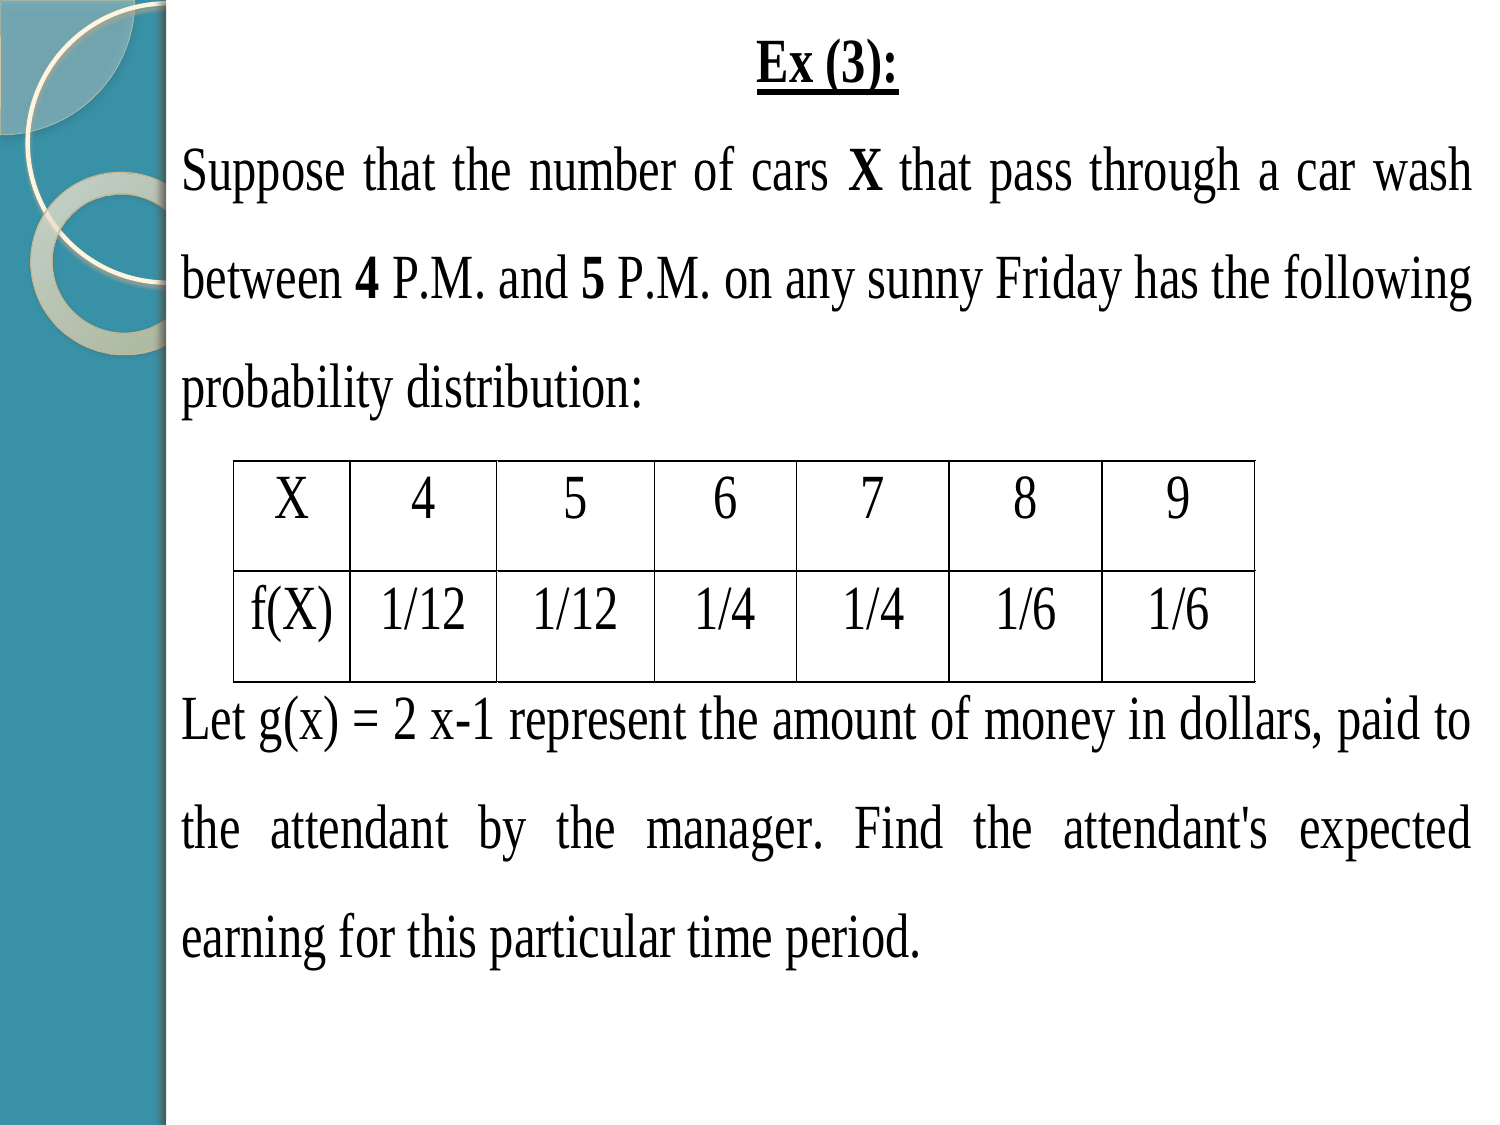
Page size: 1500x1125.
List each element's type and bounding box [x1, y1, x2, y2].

text_box [163, 24, 1489, 1008]
